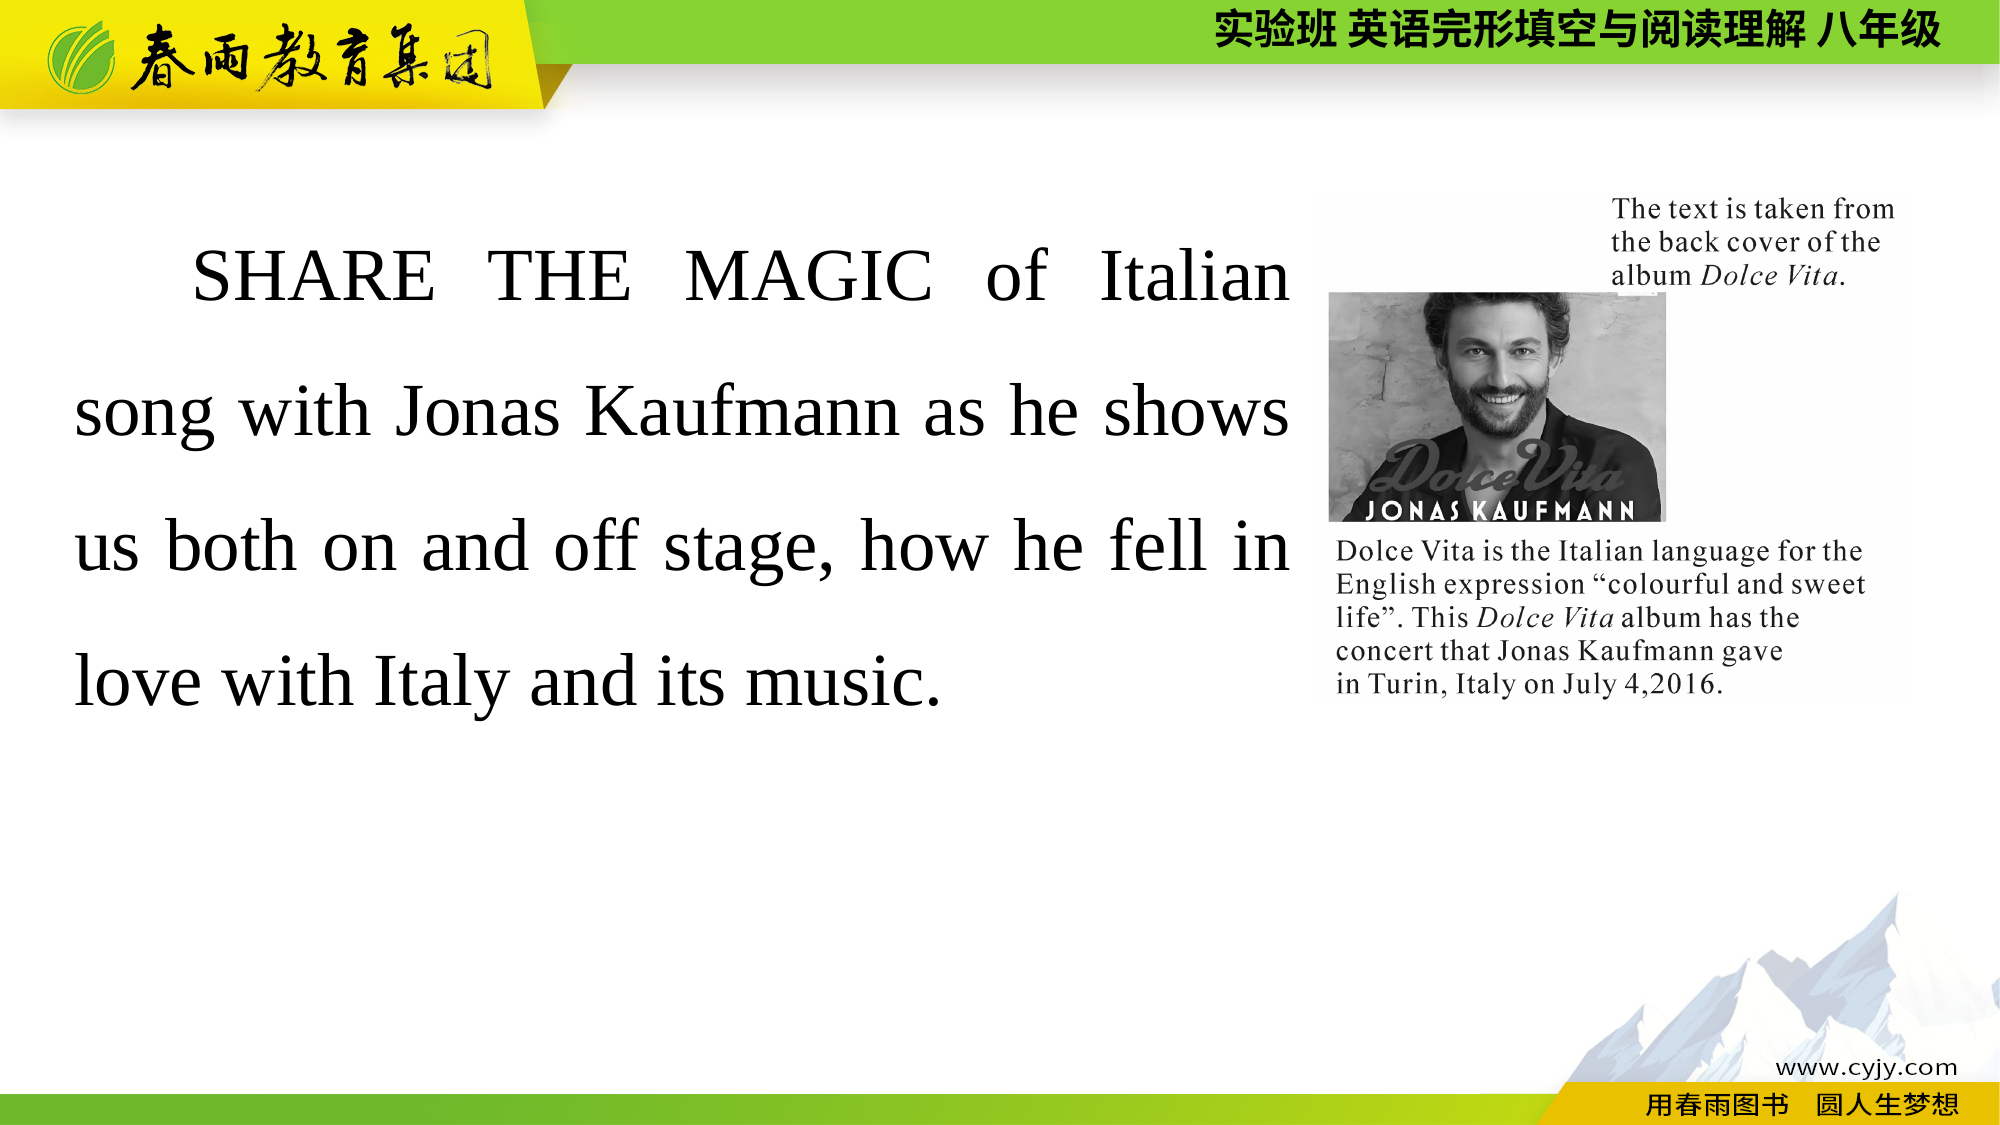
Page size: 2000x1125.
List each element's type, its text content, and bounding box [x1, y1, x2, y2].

list SHARE THE MAGIC of Italian song with Jonas Kaufmann as he shows us both on and off stage, how he fell in love with Italy and its music. [59, 172, 1307, 728]
picture [0, 0, 2000, 1125]
